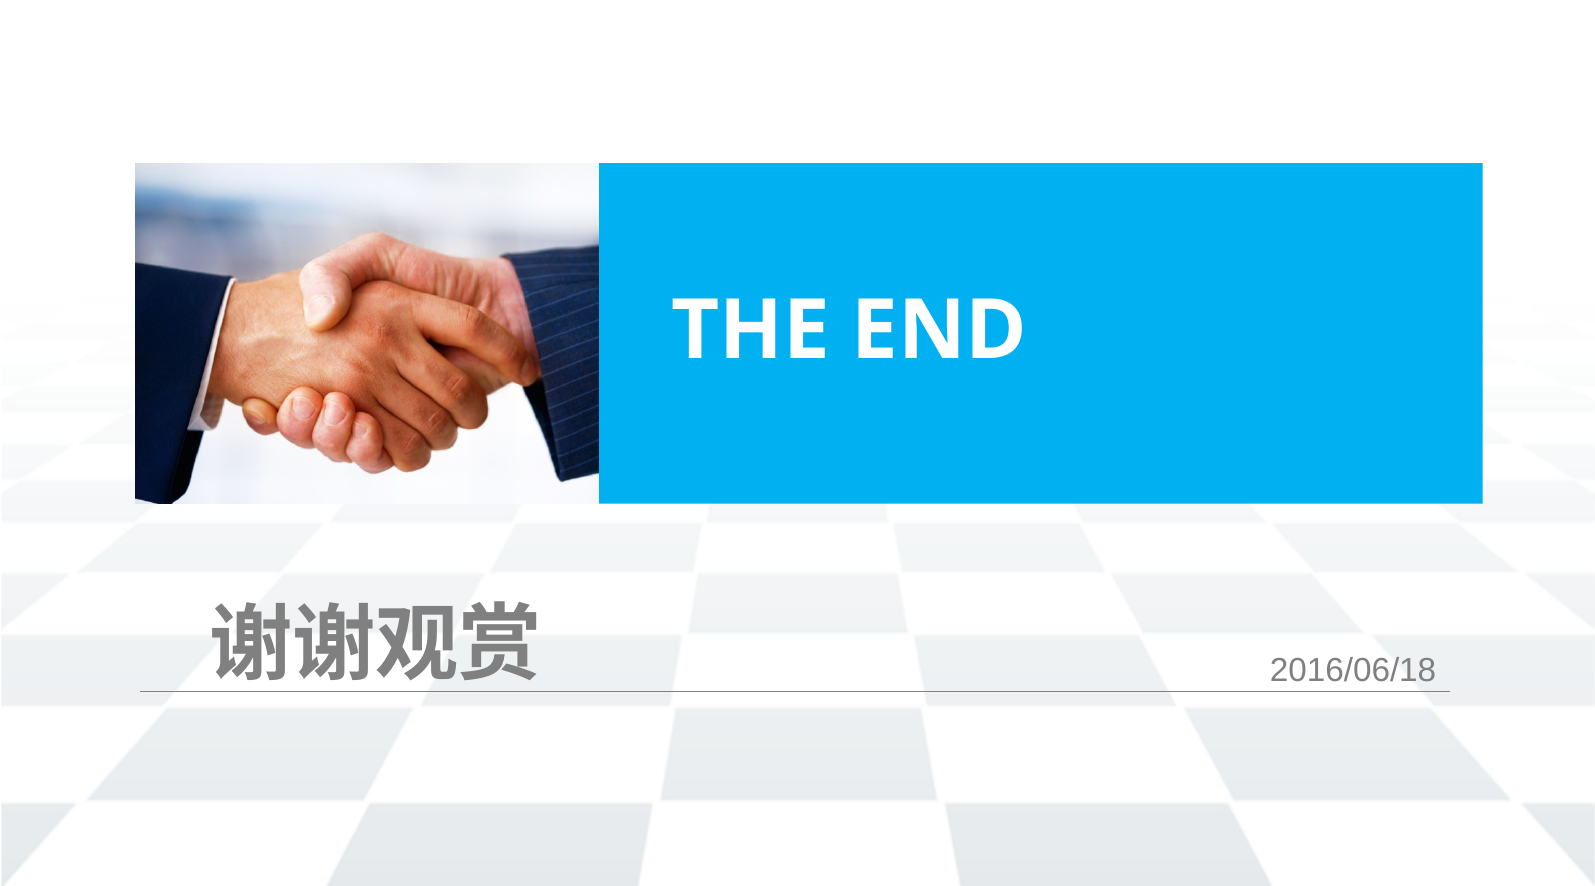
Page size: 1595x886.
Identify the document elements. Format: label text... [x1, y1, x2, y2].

picture [0, 0, 1595, 886]
text_box THE END [656, 267, 1436, 383]
text_box [596, 161, 1485, 506]
text_box 谢谢观赏 [194, 582, 963, 690]
text_box 2016/06/18 [1033, 640, 1483, 695]
